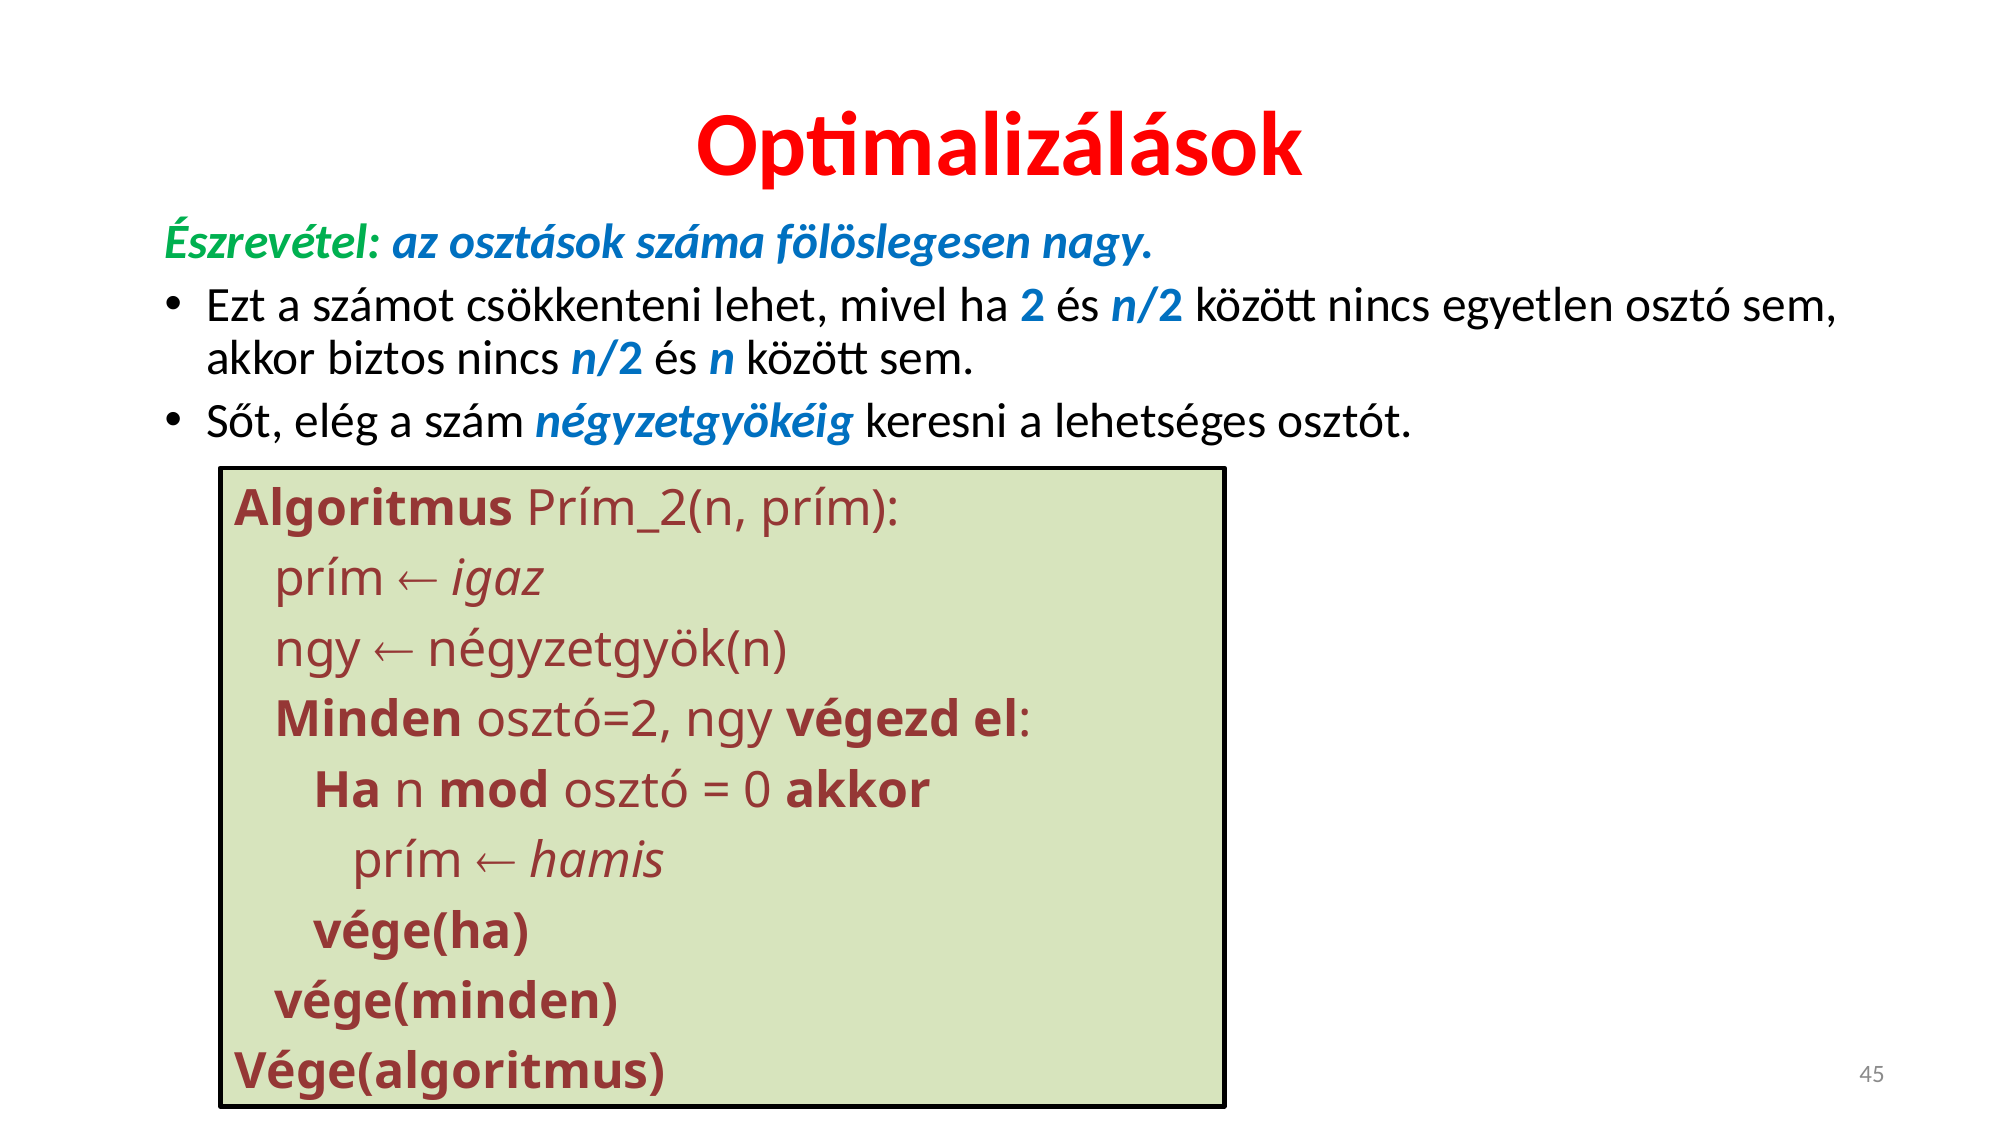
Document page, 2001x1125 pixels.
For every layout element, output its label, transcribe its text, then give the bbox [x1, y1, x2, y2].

slide_number 45 [1433, 1042, 1900, 1103]
title Optimalizálások [99, 45, 1900, 233]
text_box Algoritmus Prím_2(n, prím): prím  igaz ngy  négyzetgyök(n) Minden osztó=2, ngy végezd el: Ha n mod osztó = 0 akkor prím  hamis vége(ha) vége(minden) Vége(algoritmus) [220, 467, 1225, 1107]
list Észrevétel: az osztások száma fölöslegesen nagy. Ezt a számot csökkenteni lehet, mivel ha 2 és n/2 között nincs egyetlen osztó sem, akkor biztos nincs n/2 és n között sem. Sőt, elég a szám négyzetgyökéig keresni a lehetséges osztót. [149, 208, 1900, 457]
